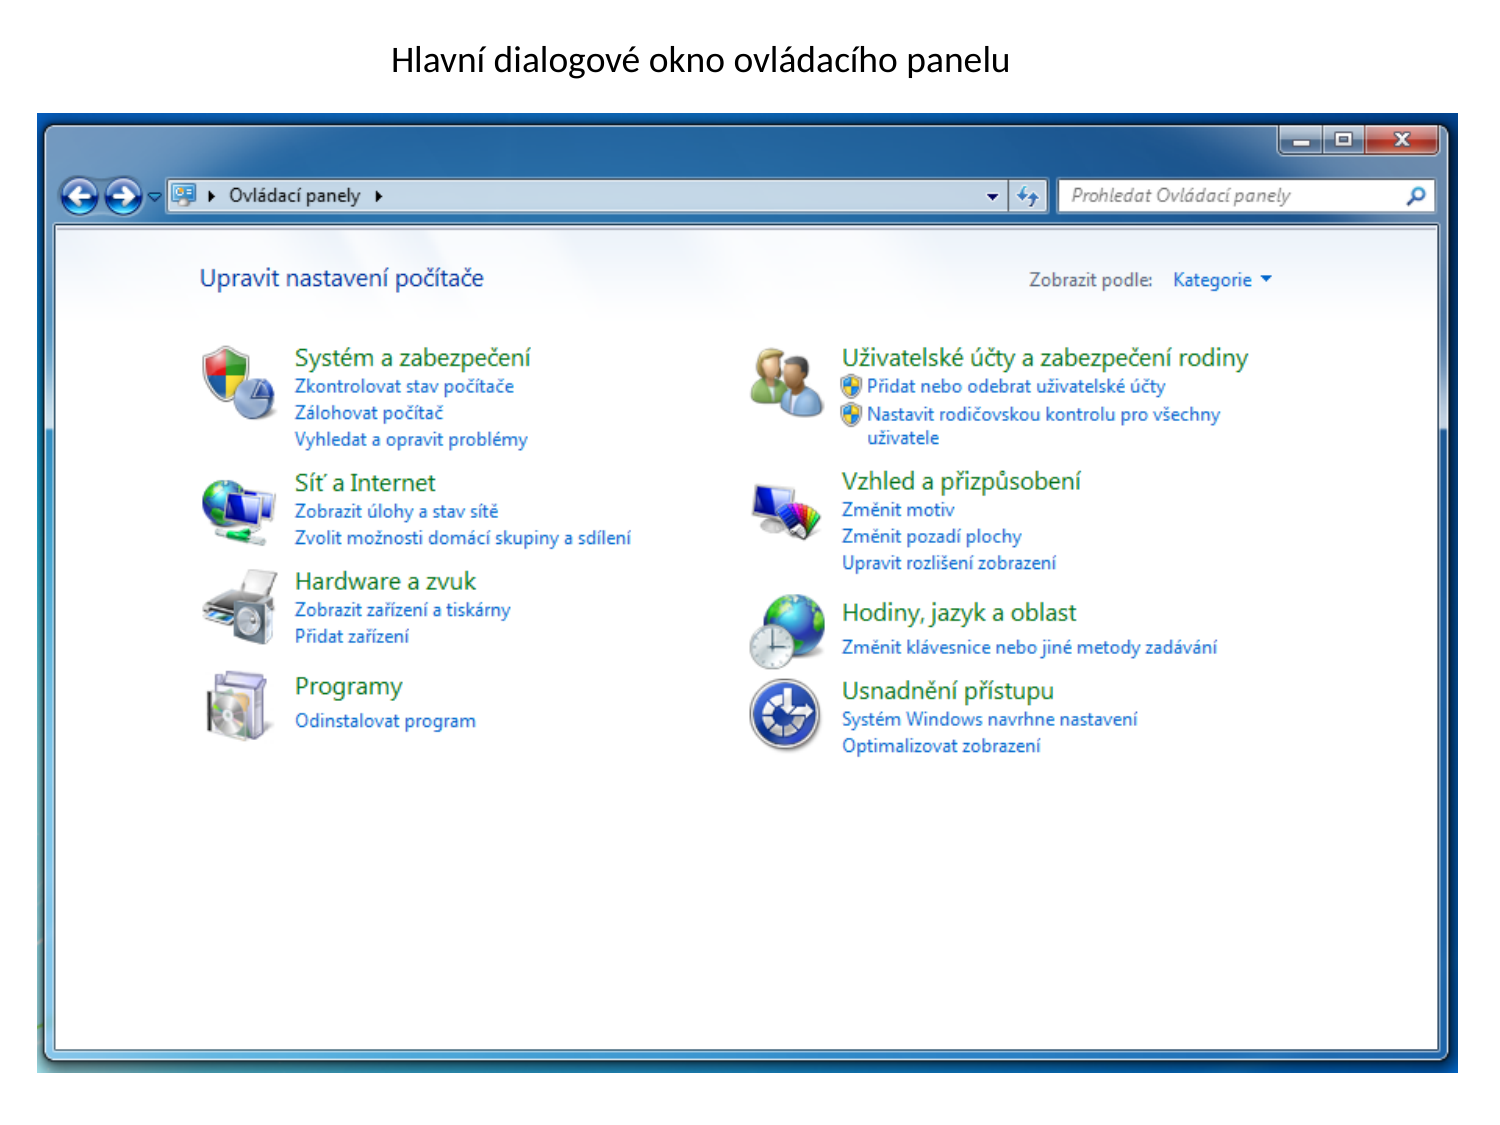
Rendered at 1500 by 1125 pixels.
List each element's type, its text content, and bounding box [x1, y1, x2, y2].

text_box Hlavní dialogové okno ovládacího panelu [376, 27, 1027, 88]
picture [36, 113, 1458, 1074]
